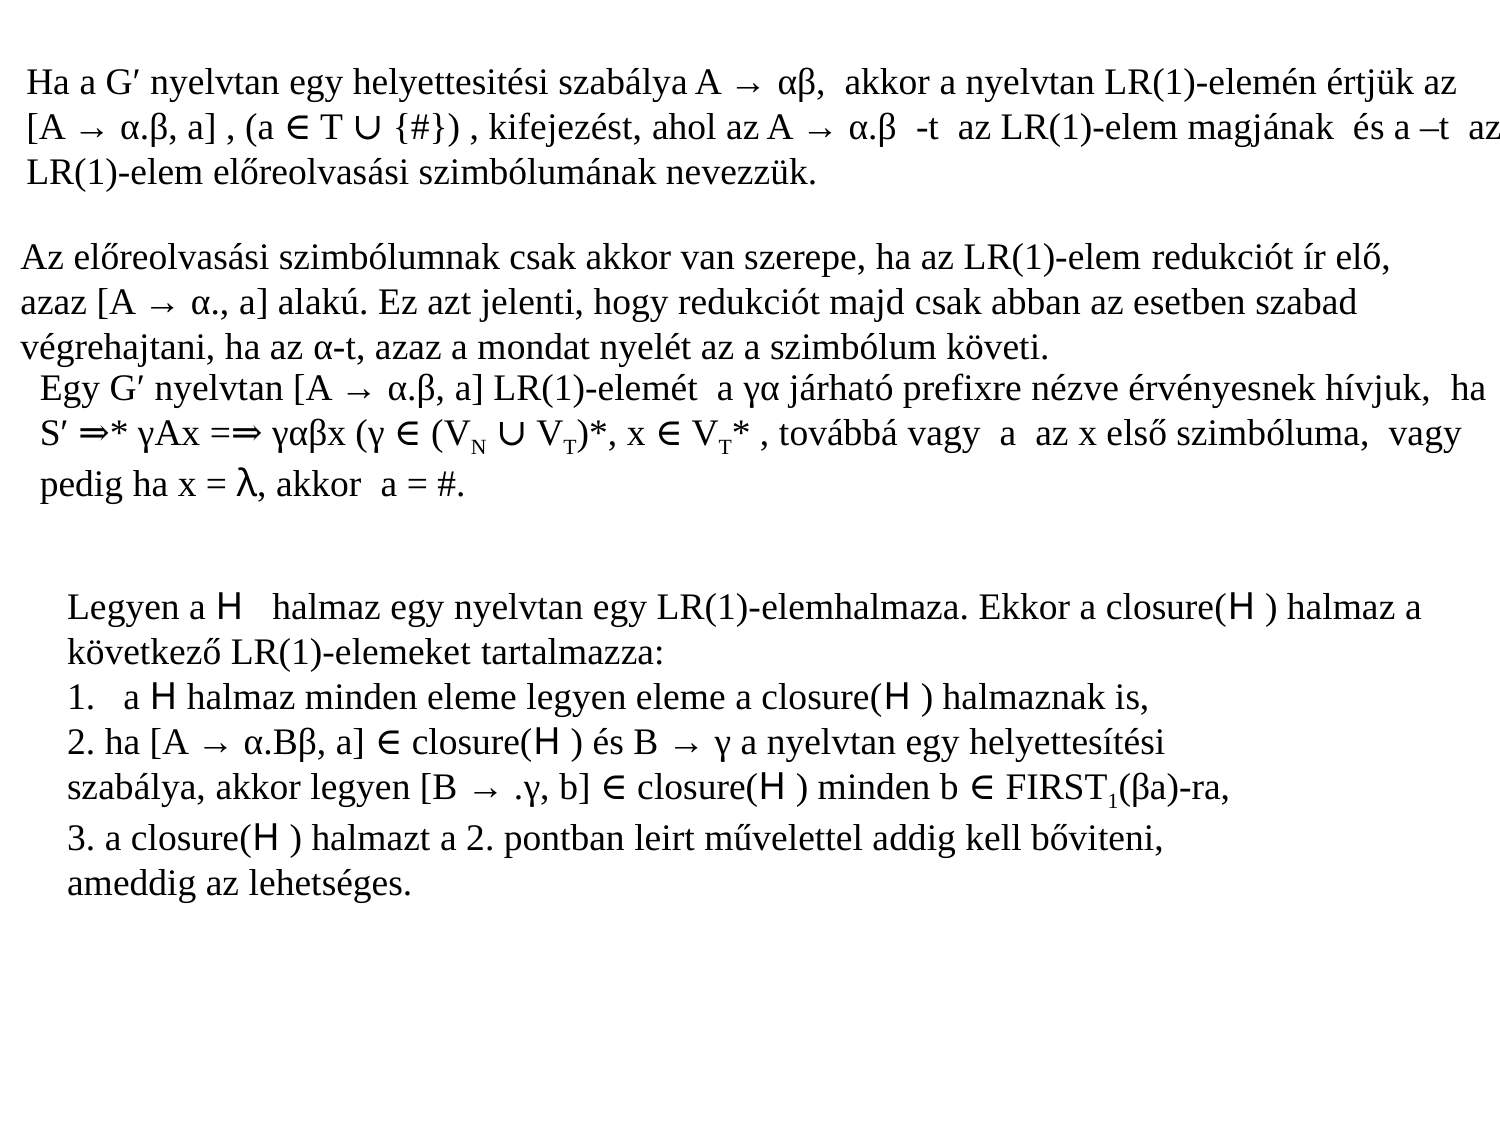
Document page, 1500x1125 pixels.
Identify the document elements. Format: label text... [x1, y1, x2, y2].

text_box Egy G′ nyelvtan [A → α.β, a] LR(1)-elemét a γα járható prefixre nézve érvényesnek hívjuk, ha S′ ⇒* γAx =⇒ γαβx (γ ∈ (VN ∪ VT)*, x ∈ VT* , továbbá vagy a az x első szimbóluma, vagy pedig ha x = λ, akkor a = #. [25, 355, 1500, 512]
text_box Legyen a H halmaz egy nyelvtan egy LR(1)-elemhalmaza. Ekkor a closure(H ) halmaz a következő LR(1)-elemeket tartalmazza: a H halmaz minden eleme legyen eleme a closure(H ) halmaznak is, 2. ha [A → α.Bβ, a] ∈ closure(H ) és B → γ a nyelvtan egy helyettesítési szabálya, akkor legyen [B → .γ, b] ∈ closure(H ) minden b ∈ FIRST1(βa)-ra, 3. a closure(H ) halmazt a 2. pontban leirt művelettel addig kell bőviteni, ameddig az lehetséges. [52, 574, 1447, 911]
text_box Ha a G′ nyelvtan egy helyettesitési szabálya A → αβ, akkor a nyelvtan LR(1)-elemén értjük az [A → α.β, a] , (a ∈ T ∪ {#}) , kifejezést, ahol az A → α.β -t az LR(1)-elem magjának és a –t az LR(1)-elem előreolvasási szimbólumának nevezzük. [11, 49, 1500, 200]
text_box Az előreolvasási szimbólumnak csak akkor van szerepe, ha az LR(1)-elem redukciót ír elő, azaz [A → α., a] alakú. Ez azt jelenti, hogy redukciót majd csak abban az esetben szabad végrehajtani, ha az α-t, azaz a mondat nyelét az a szimbólum követi. [5, 224, 1456, 375]
